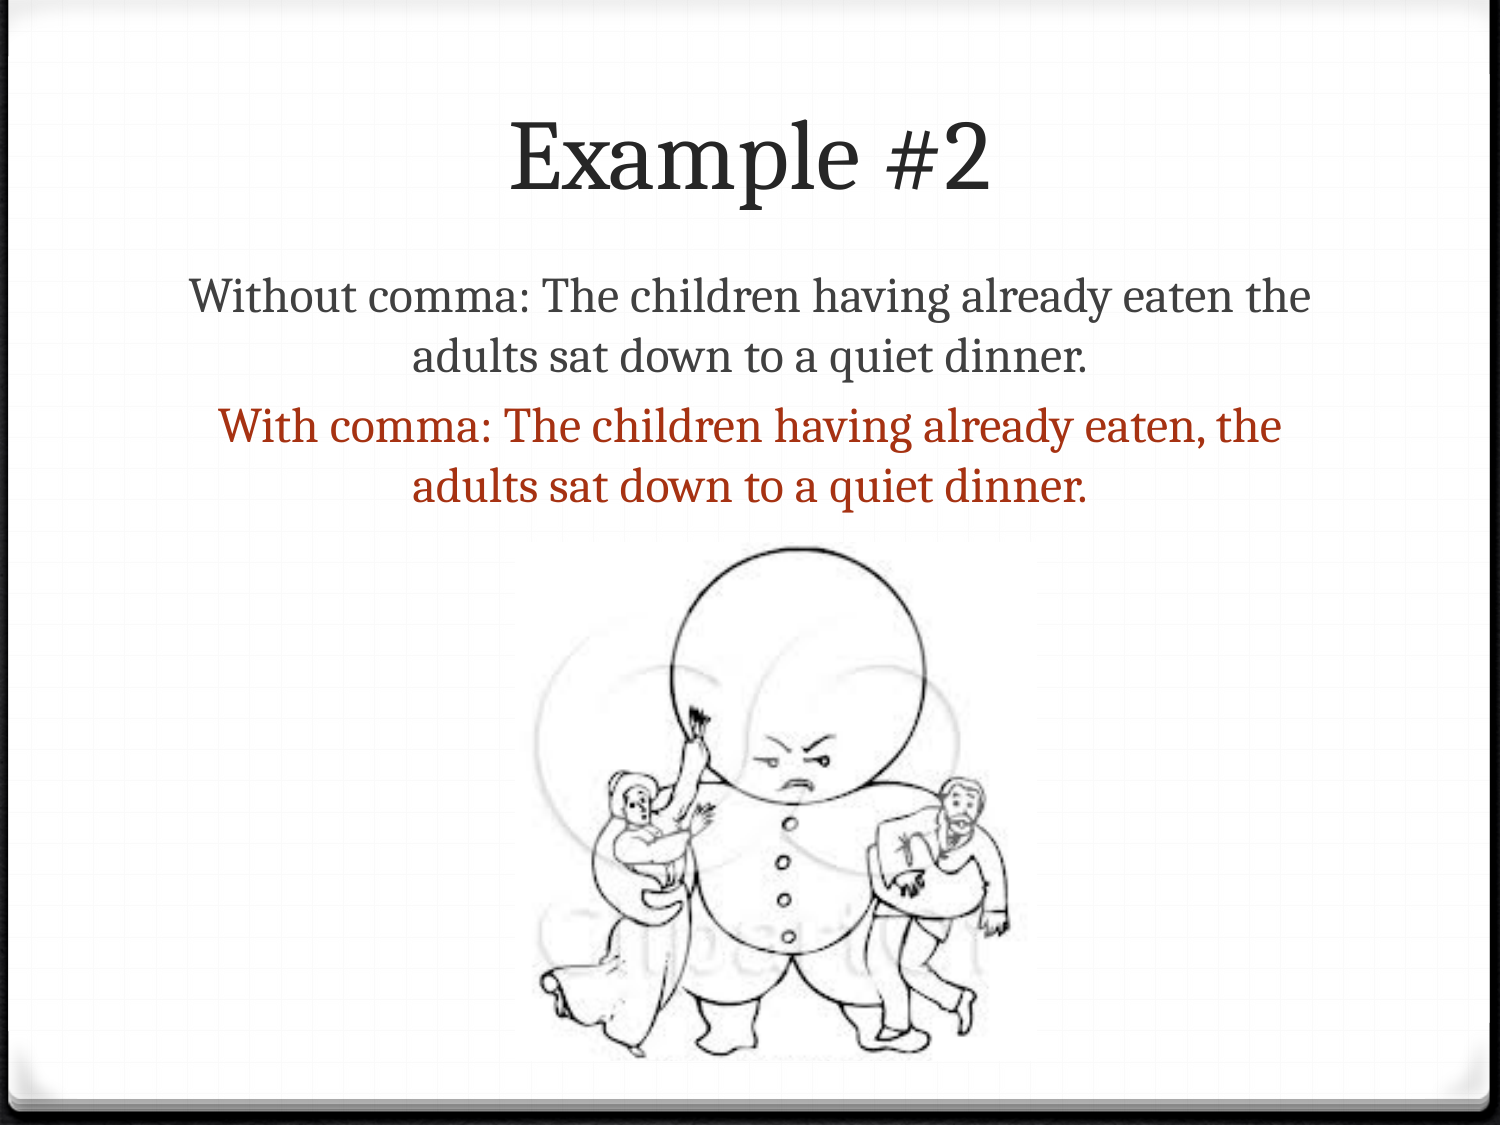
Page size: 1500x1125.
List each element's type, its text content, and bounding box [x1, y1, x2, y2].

title Example #2 [90, 30, 1410, 268]
picture [0, 0, 1500, 1125]
list Without comma: The children having already eaten the adults sat down to a quiet dinner. With comma: The children having already eaten, the adults sat down to a quiet dinner. [137, 255, 1363, 904]
